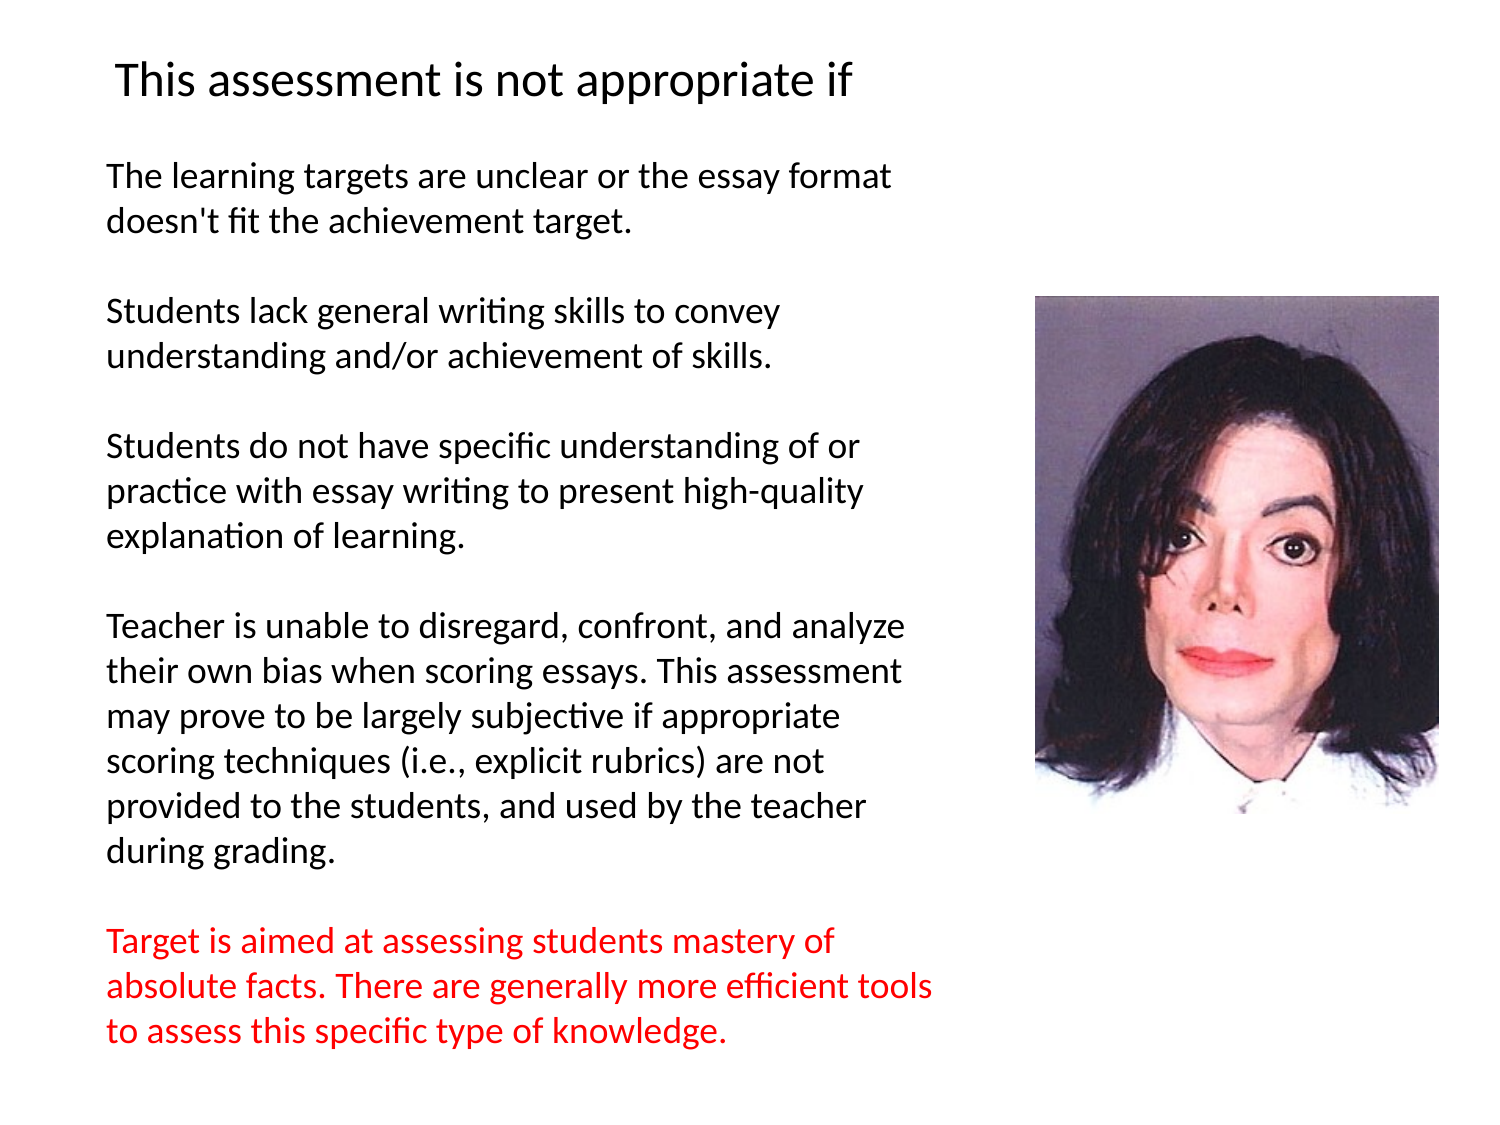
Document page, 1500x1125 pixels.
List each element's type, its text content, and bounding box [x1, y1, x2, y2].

text_box This assessment is not appropriate if The learning targets are unclear or the essay format doesn't fit the achievement target. Students lack general writing skills to convey understanding and/or achievement of skills. Students do not have specific understanding of or practice with essay writing to present high-quality explanation of learning. Teacher is unable to disregard, confront, and analyze their own bias when scoring essays. This assessment may prove to be largely subjective if appropriate scoring techniques (i.e., explicit rubrics) are not provided to the students, and used by the teacher during grading. Target is aimed at assessing students mastery of absolute facts. There are generally more efficient tools to assess this specific type of knowledge. [91, 38, 949, 1059]
picture [1035, 295, 1440, 814]
